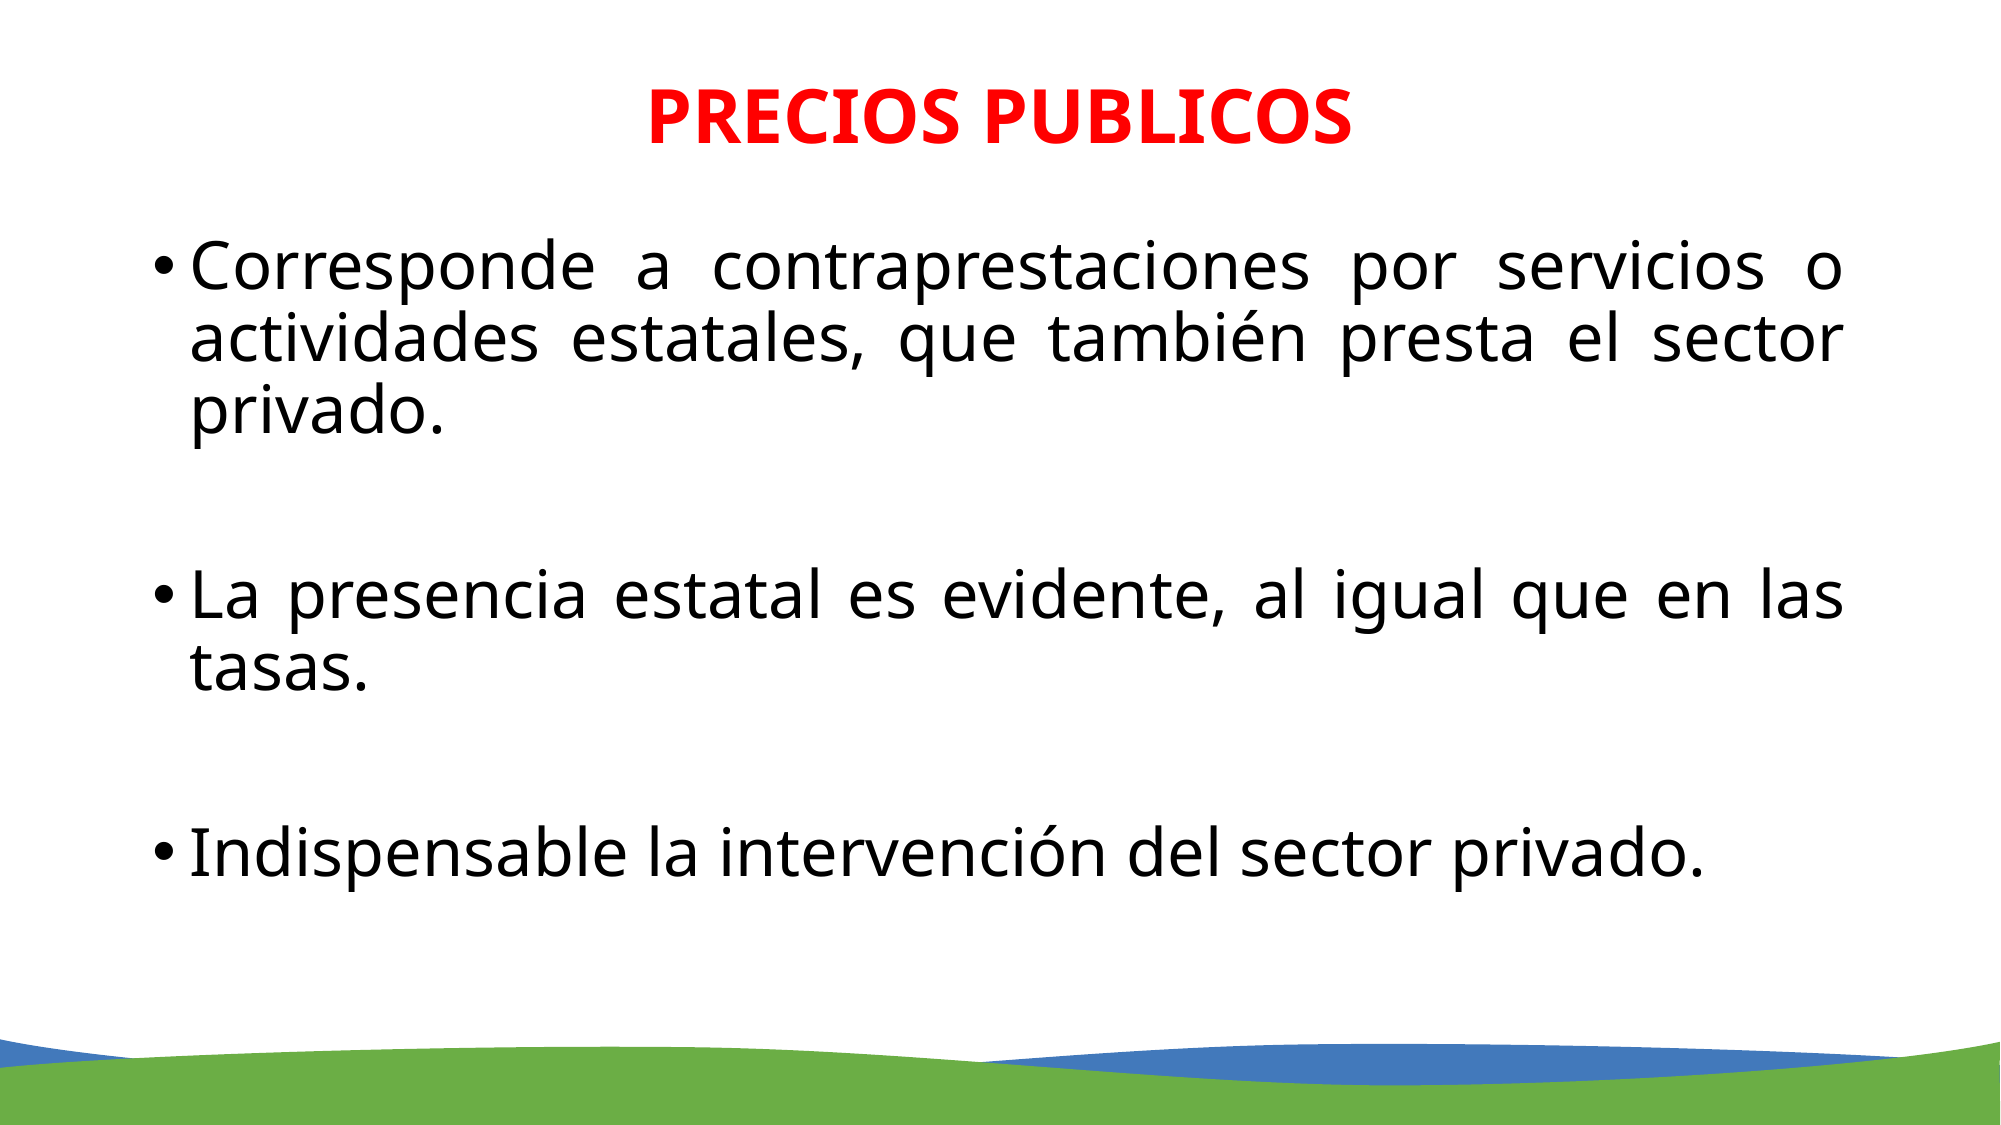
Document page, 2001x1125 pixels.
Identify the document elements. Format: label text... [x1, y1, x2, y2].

list Corresponde a contraprestaciones por servicios o actividades estatales, que también presta el sector privado. La presencia estatal es evidente, al igual que en las tasas. Indispensable la intervención del sector privado. [137, 224, 1863, 939]
title PRECIOS PUBLICOS [137, 59, 1863, 180]
